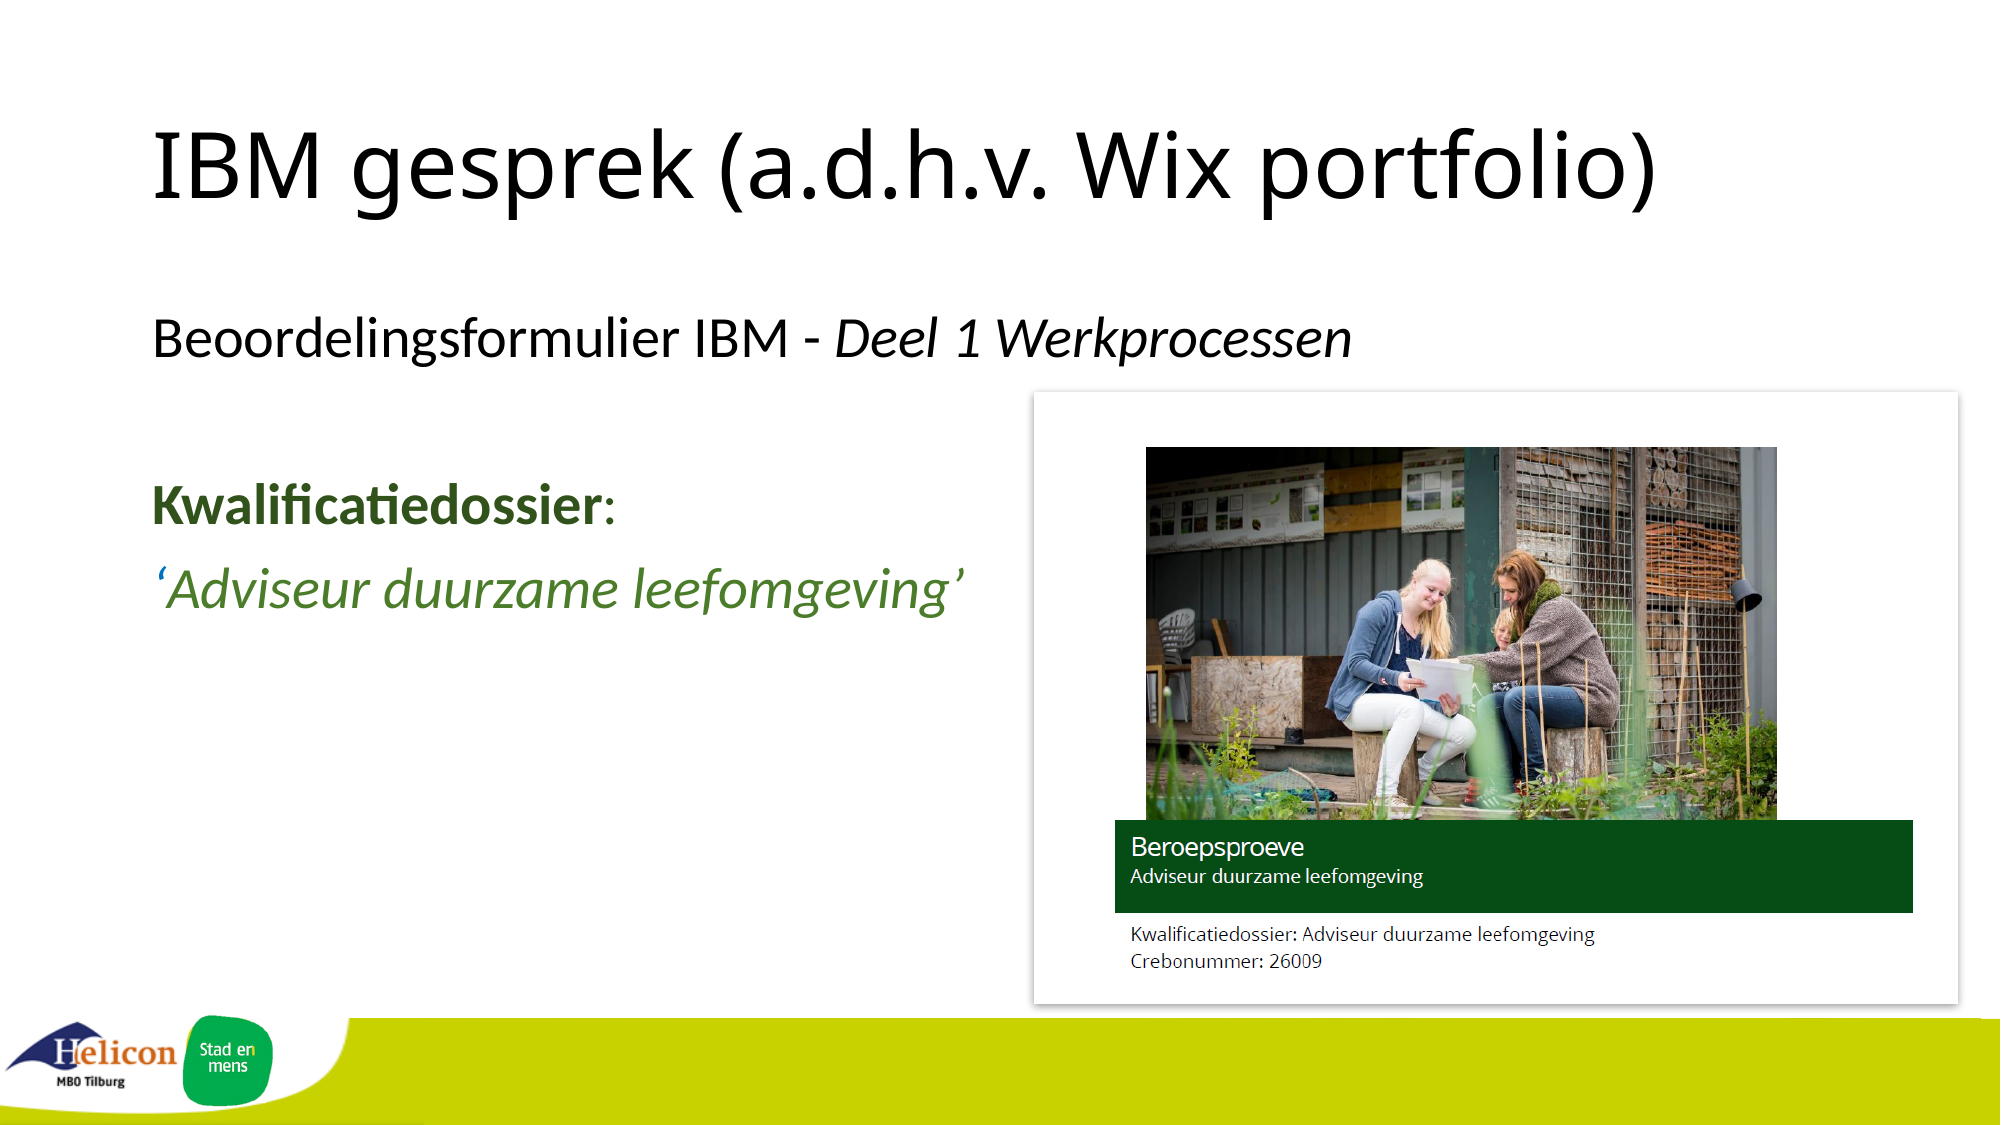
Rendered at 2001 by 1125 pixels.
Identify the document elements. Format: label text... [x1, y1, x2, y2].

picture [1048, 406, 1944, 990]
picture [0, 1014, 424, 1125]
list Beoordelingsformulier IBM - Deel 1 Werkprocessen Kwalificatiedossier: ‘Adviseur duurzame leefomgeving’ [137, 299, 1863, 1014]
title IBM gesprek (a.d.h.v. Wix portfolio) [137, 59, 1863, 278]
